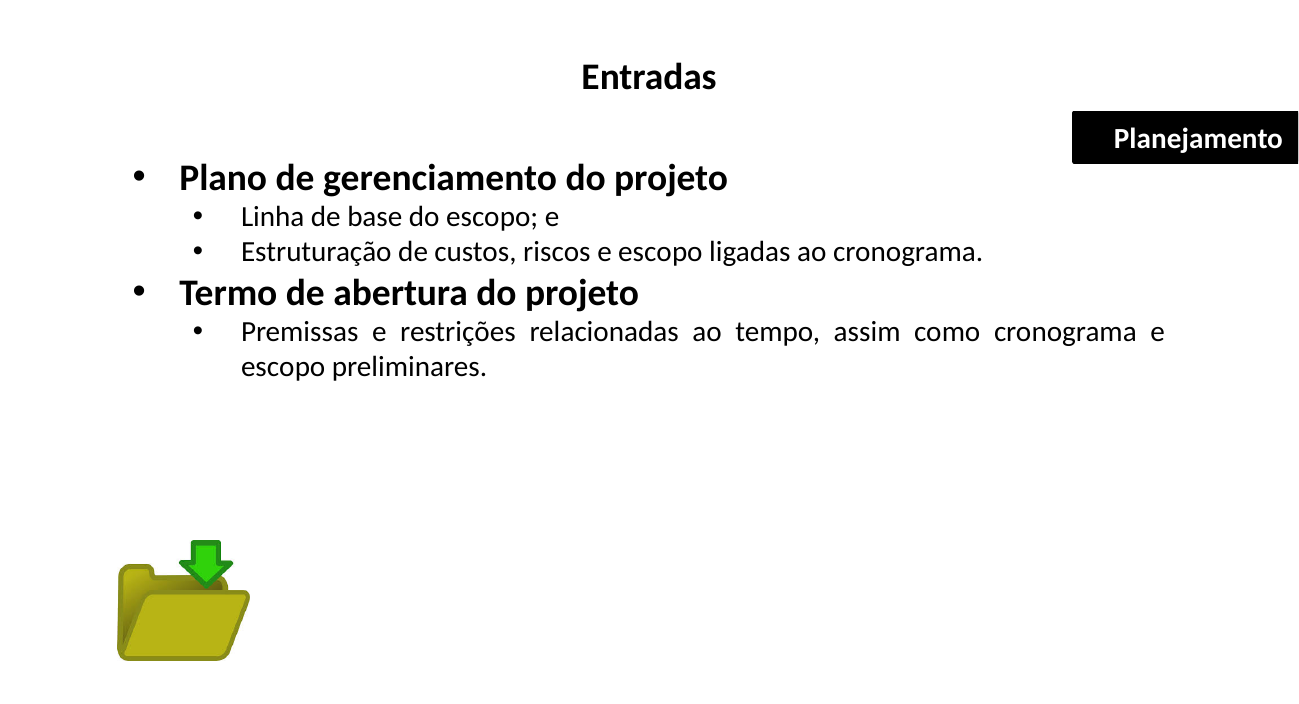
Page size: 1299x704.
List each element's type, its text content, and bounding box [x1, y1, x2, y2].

picture [117, 540, 250, 661]
text_box Plano de gerenciamento do projeto Linha de base do escopo; e Estruturação de custos, riscos e escopo ligadas ao cronograma. Termo de abertura do projeto Premissas e restrições relacionadas ao tempo, assim como cronograma e escopo preliminares. [117, 145, 1181, 393]
text_box Entradas [0, 44, 1299, 106]
text_box Planejamento [1074, 112, 1299, 162]
